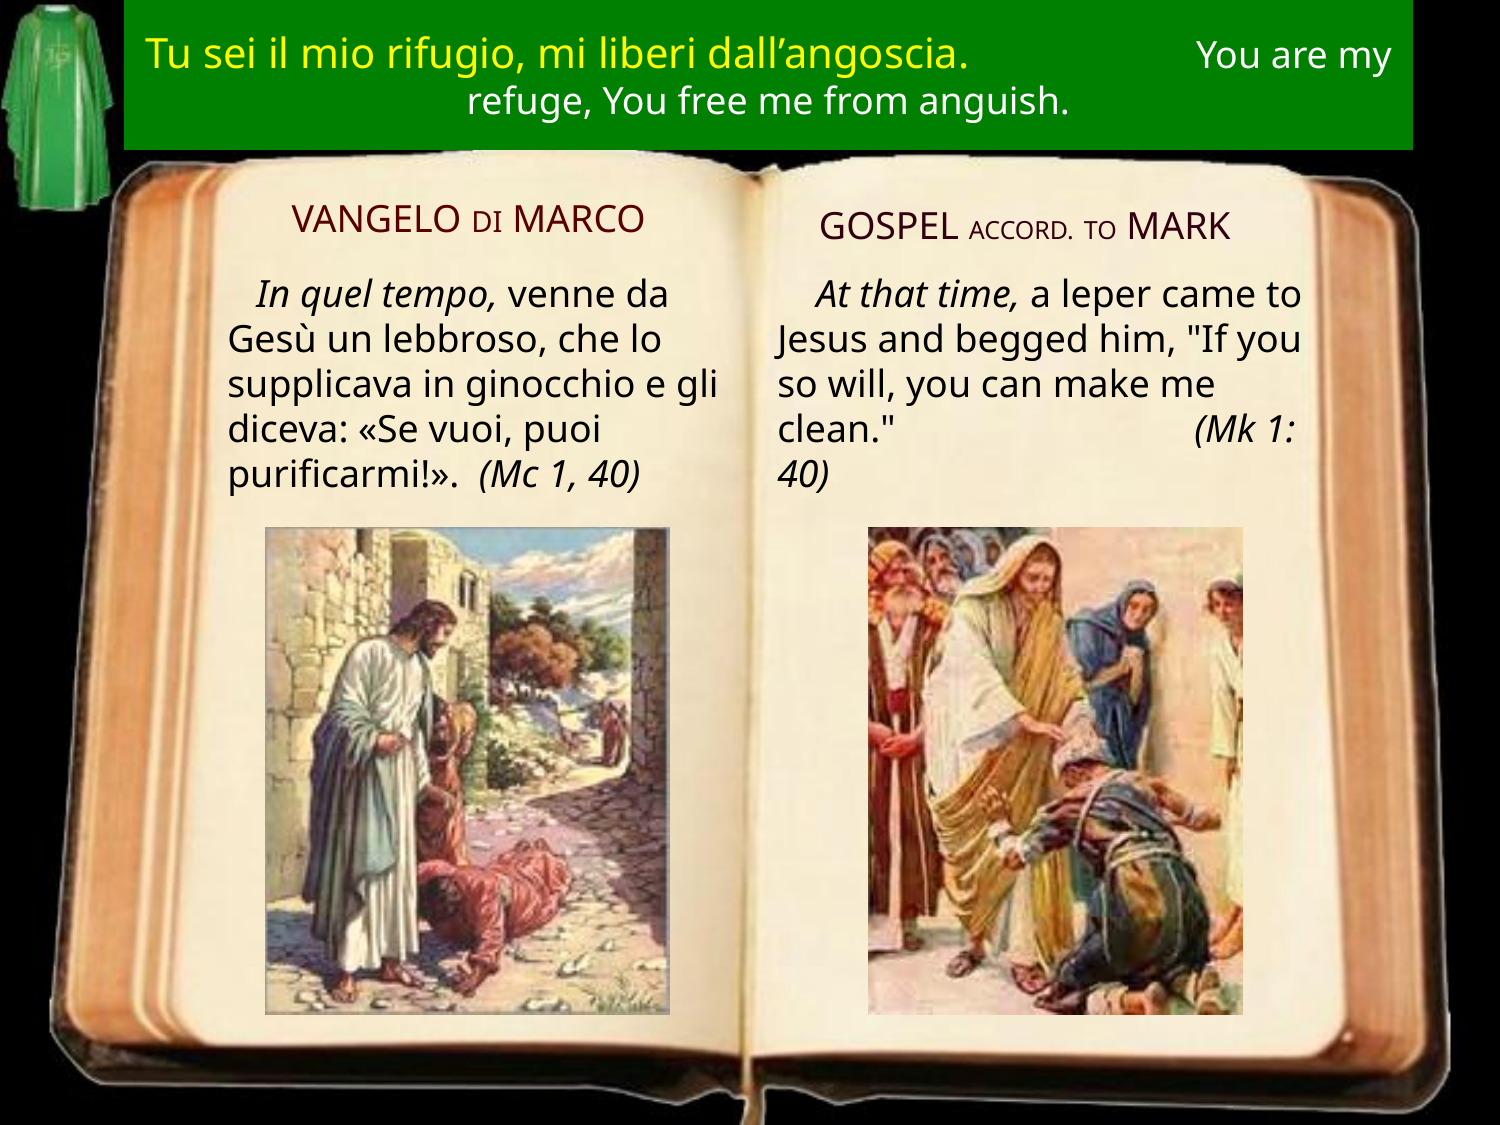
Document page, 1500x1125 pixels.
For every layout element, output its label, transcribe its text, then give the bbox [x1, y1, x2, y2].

text_box VANGELO DI MARCO [199, 187, 738, 248]
picture [0, 0, 1500, 1125]
text_box Tu sei il mio rifugio, mi liberi dall’angoscia. You are my refuge, You free me from anguish. [124, 0, 1413, 150]
title GOSPEL ACCORD. TO MARK [699, 200, 1350, 250]
text_box At that time, a leper came to Jesus and begged him, "If you so will, you can make me clean." (Mk 1: 40) [762, 262, 1325, 503]
text_box In quel tempo, venne da Gesù un lebbroso, che lo supplicava in ginocchio e gli diceva: «Se vuoi, puoi purificarmi!». (Mc 1, 40) [212, 262, 762, 503]
